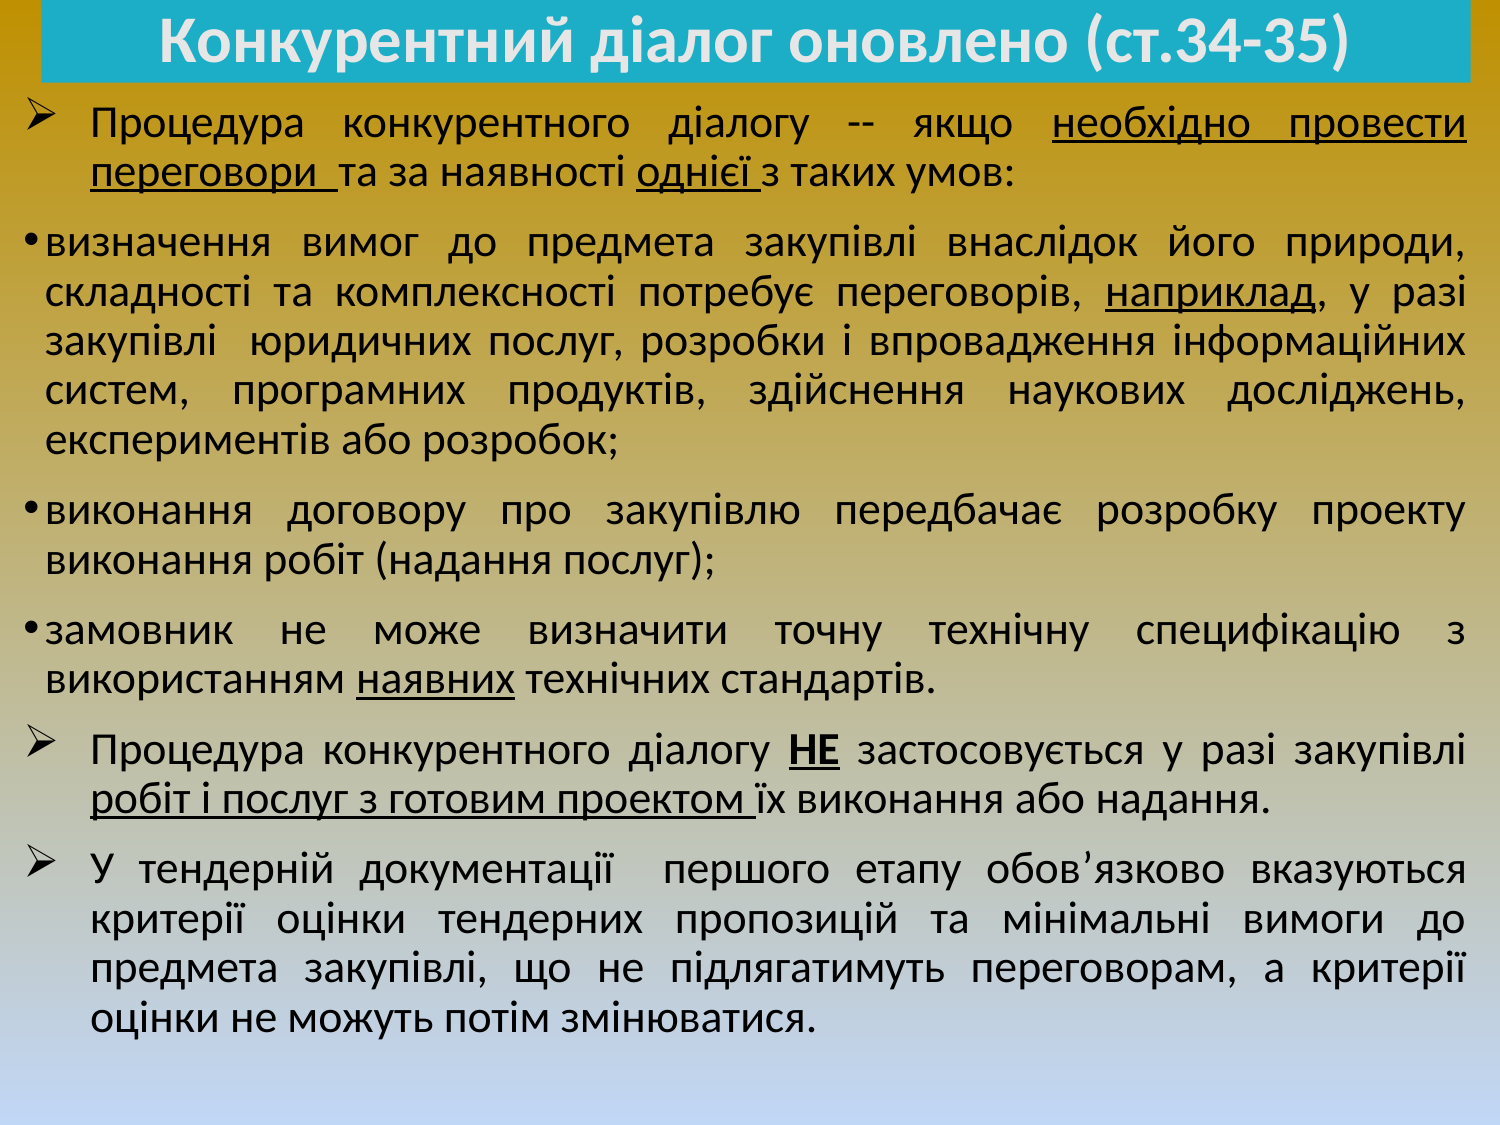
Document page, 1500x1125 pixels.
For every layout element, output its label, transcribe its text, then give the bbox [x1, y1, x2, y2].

list Процедура конкурентного діалогу -- якщо необхідно провести переговори та за наявності однієї з таких умов: визначення вимог до предмета закупівлі внаслідок його природи, складності та комплексності потребує переговорів, наприклад, у разі закупівлі юридичних послуг, розробки і впровадження інформаційних систем, програмних продуктів, здійснення наукових досліджень, експериментів або розробок; виконання договору про закупівлю передбачає розробку проекту виконання робіт (надання послуг); замовник не може визначити точну технічну специфікацію з використанням наявних технічних стандартів. Процедура конкурентного діалогу НЕ застосовується у разі закупівлі робіт і послуг з готовим проектом їх виконання або надання. У тендерній документації першого етапу обов’язково вказуються критерії оцінки тендерних пропозицій та мінімальні вимоги до предмета закупівлі, що не підлягатимуть переговорам, а критерії оцінки не можуть потім змінюватися. [0, 90, 1483, 1125]
title Конкурентний діалог оновлено (ст.34-35) [41, 0, 1471, 83]
